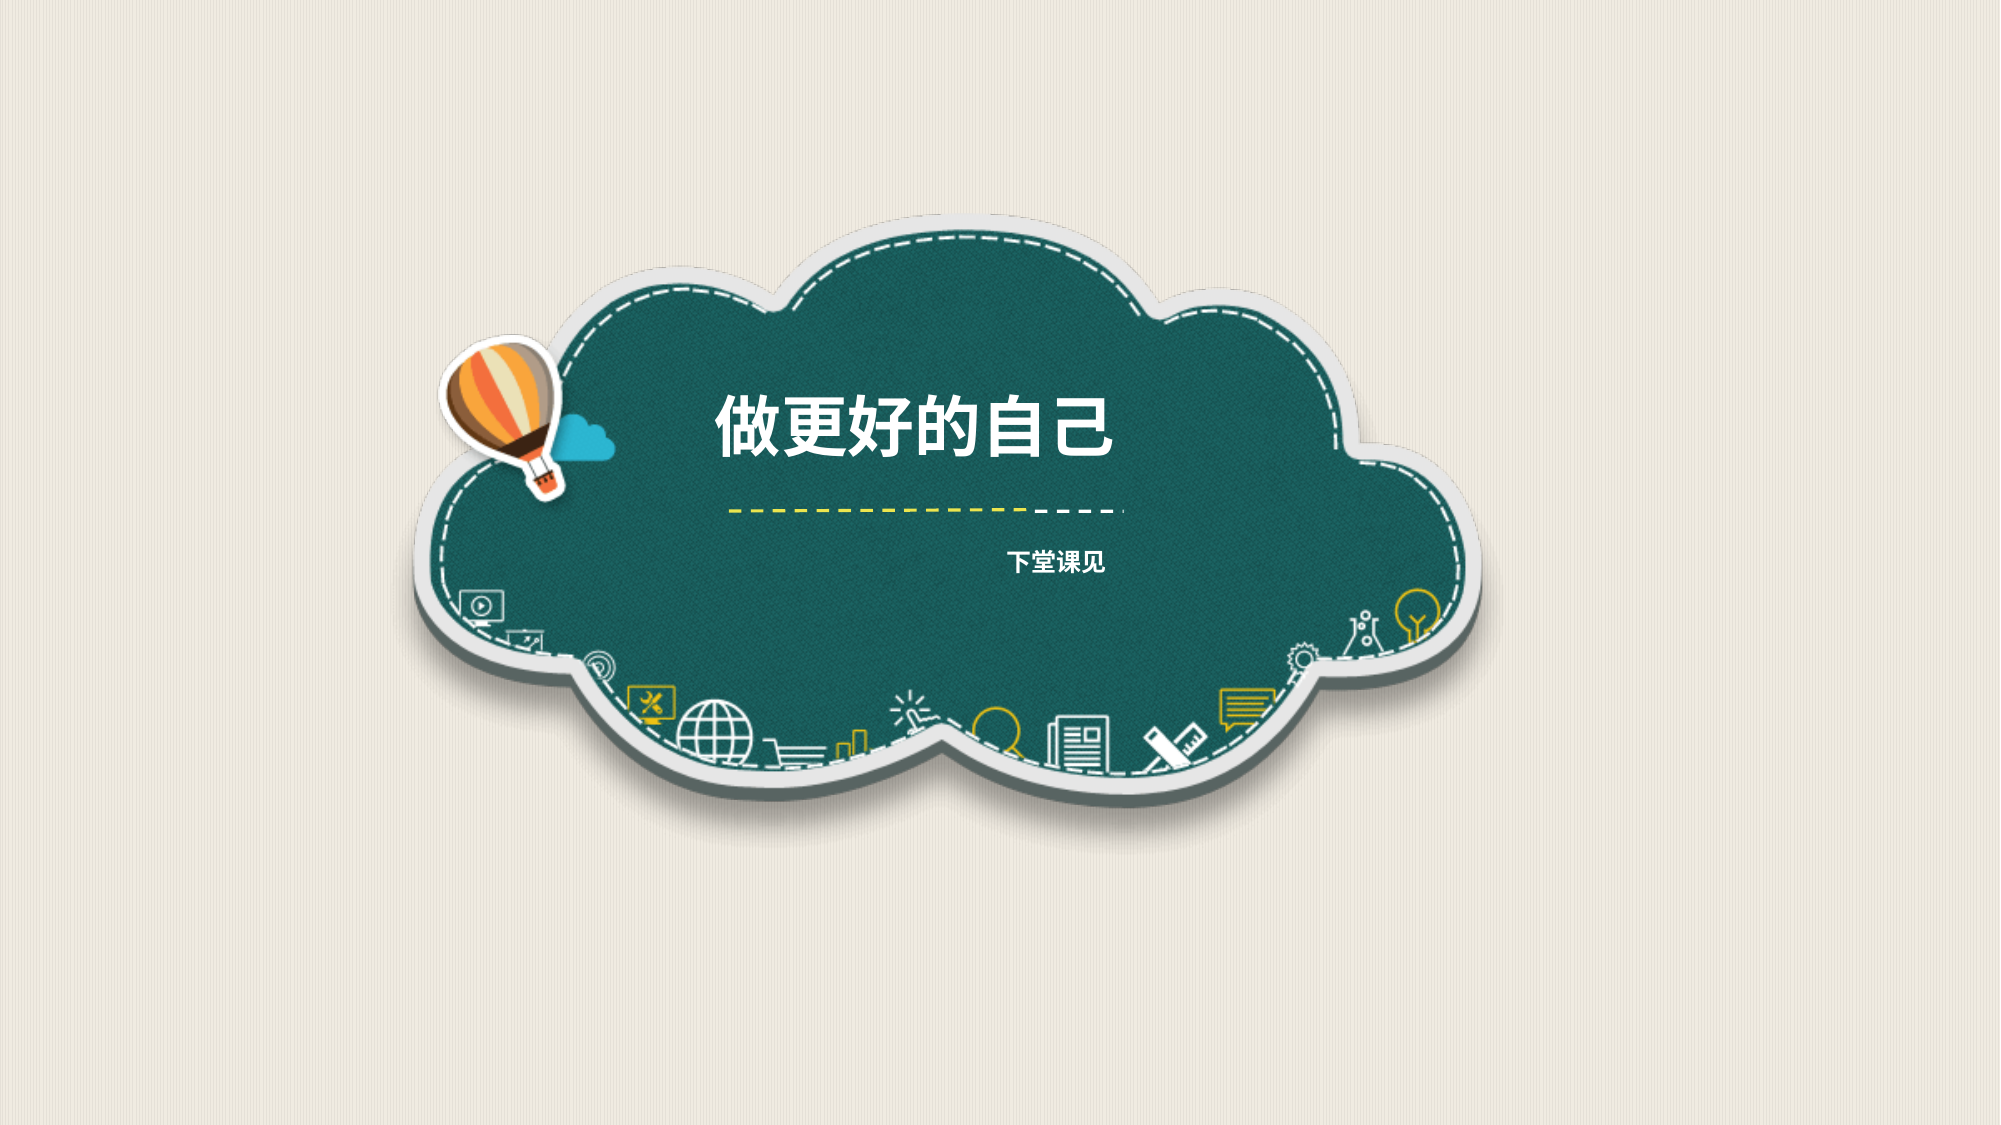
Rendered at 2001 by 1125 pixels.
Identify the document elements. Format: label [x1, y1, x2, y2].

picture [388, 213, 1509, 860]
